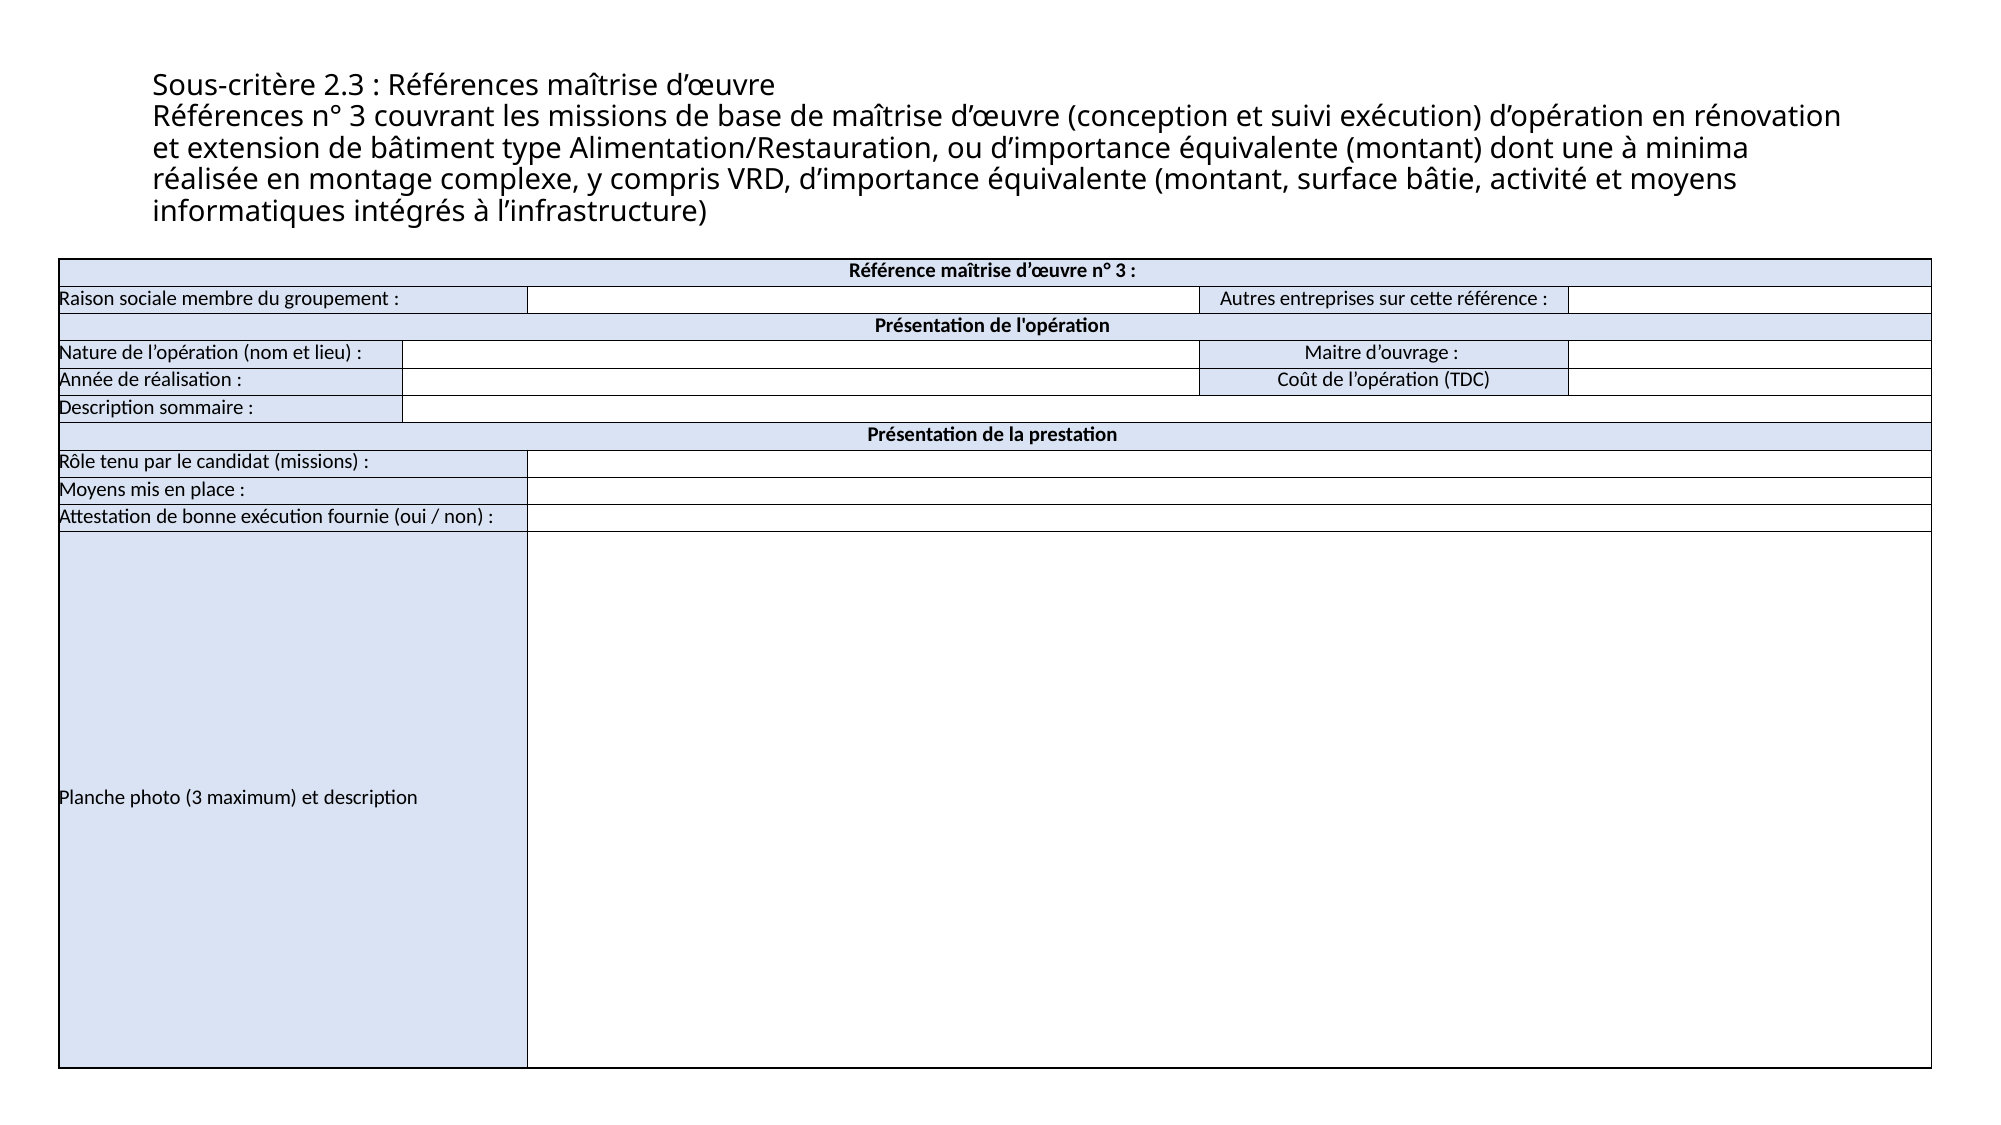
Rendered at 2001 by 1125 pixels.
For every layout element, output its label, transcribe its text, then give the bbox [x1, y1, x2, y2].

table_cell Maitre d’ouvrage : [1200, 341, 1568, 368]
table_cell [1569, 341, 1931, 368]
table_cell [528, 505, 1931, 531]
table_cell [528, 478, 1931, 504]
table_cell Nature de l’opération (nom et lieu) : [60, 341, 402, 368]
table_cell [1569, 287, 1931, 313]
table_header Référence maîtrise d’œuvre n° 3 : [60, 260, 1931, 286]
table_cell Année de réalisation : [60, 369, 402, 395]
table_cell Description sommaire : [60, 396, 402, 422]
table_cell Coût de l’opération (TDC) [1200, 369, 1568, 395]
title Sous-critère 2.3 : Références maîtrise d’œuvre Références n° 3 couvrant les missions de base de maîtrise d’œuvre (conception et suivi exécution) d’opération en rénovation et extension de bâtiment type Alimentation/Restauration, ou d’importance équivalente (montant) dont une à minima réalisée en montage complexe, y compris VRD, d’importance équivalente (montant, surface bâtie, activité et moyens informatiques intégrés à l’infrastructure) [137, 59, 1863, 238]
table_cell Présentation de la prestation [60, 423, 1931, 450]
table_cell [528, 451, 1931, 477]
table_cell Rôle tenu par le candidat (missions) : [60, 451, 527, 477]
table_cell Planche photo (3 maximum) et description [60, 532, 527, 1067]
table_cell [403, 396, 1931, 422]
table_cell [528, 287, 1199, 313]
table_cell [403, 341, 1199, 368]
table_cell Raison sociale membre du groupement : [60, 287, 527, 313]
table_cell Présentation de l'opération [60, 314, 1931, 340]
table_cell [1569, 369, 1931, 395]
table_cell [528, 532, 1931, 1067]
table_cell [403, 369, 1199, 395]
table_cell Moyens mis en place : [60, 478, 527, 504]
table_cell Attestation de bonne exécution fournie (oui / non) : [60, 505, 527, 531]
table_cell Autres entreprises sur cette référence : [1200, 287, 1568, 313]
